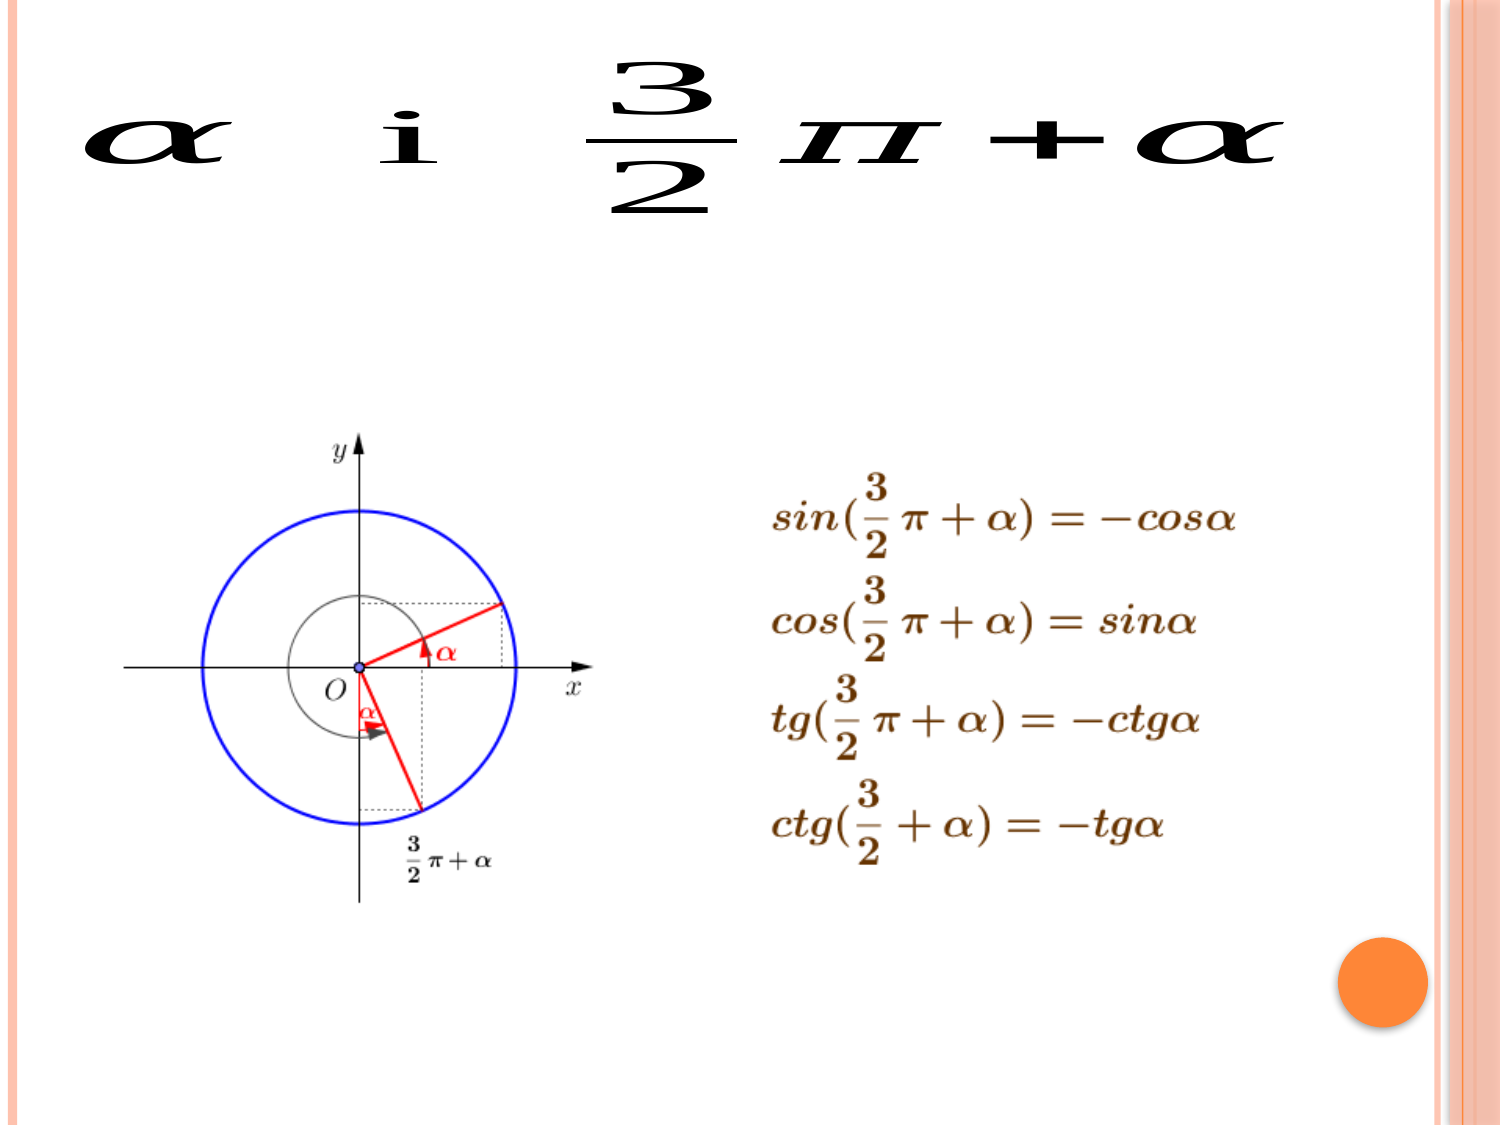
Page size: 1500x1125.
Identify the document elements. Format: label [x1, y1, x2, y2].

picture [91, 405, 637, 937]
picture [715, 440, 1280, 902]
